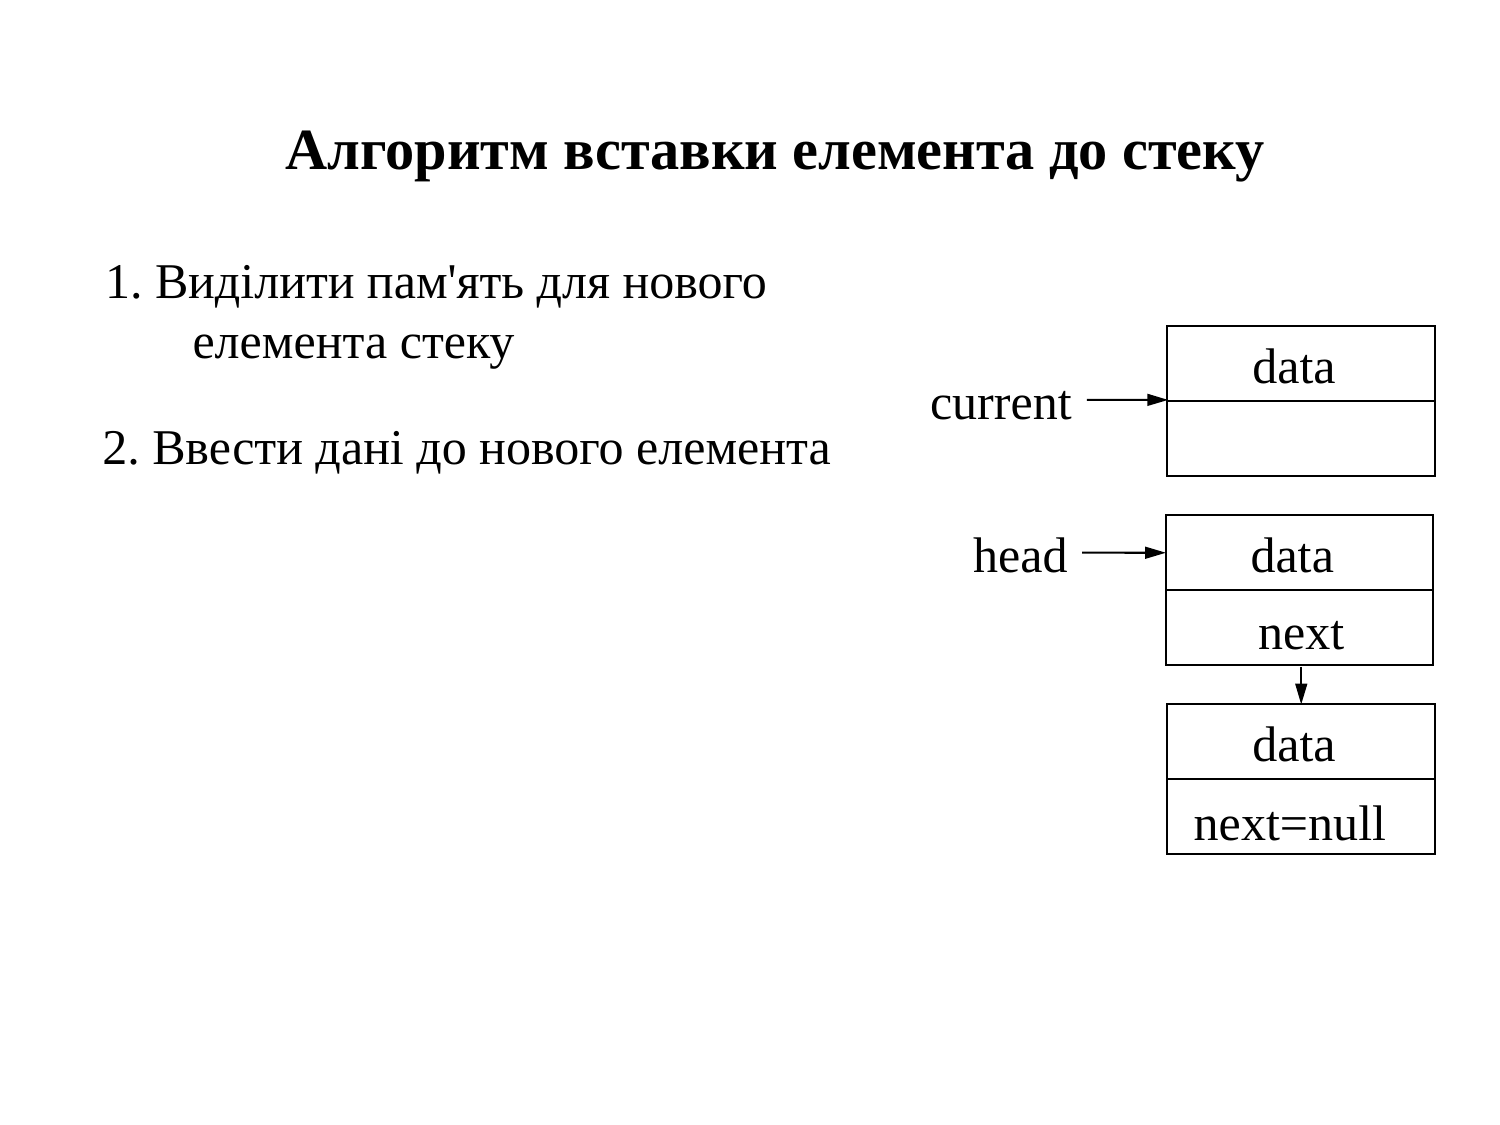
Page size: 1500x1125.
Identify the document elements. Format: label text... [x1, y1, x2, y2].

list 1. Виділити пам'ять для нового елемента стеку [0, 241, 857, 392]
text_box 2. Ввести дані до нового елемента [12, 414, 909, 484]
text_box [915, 326, 1436, 859]
title Алгоритм вставки елемента до стеку [112, 89, 1439, 203]
